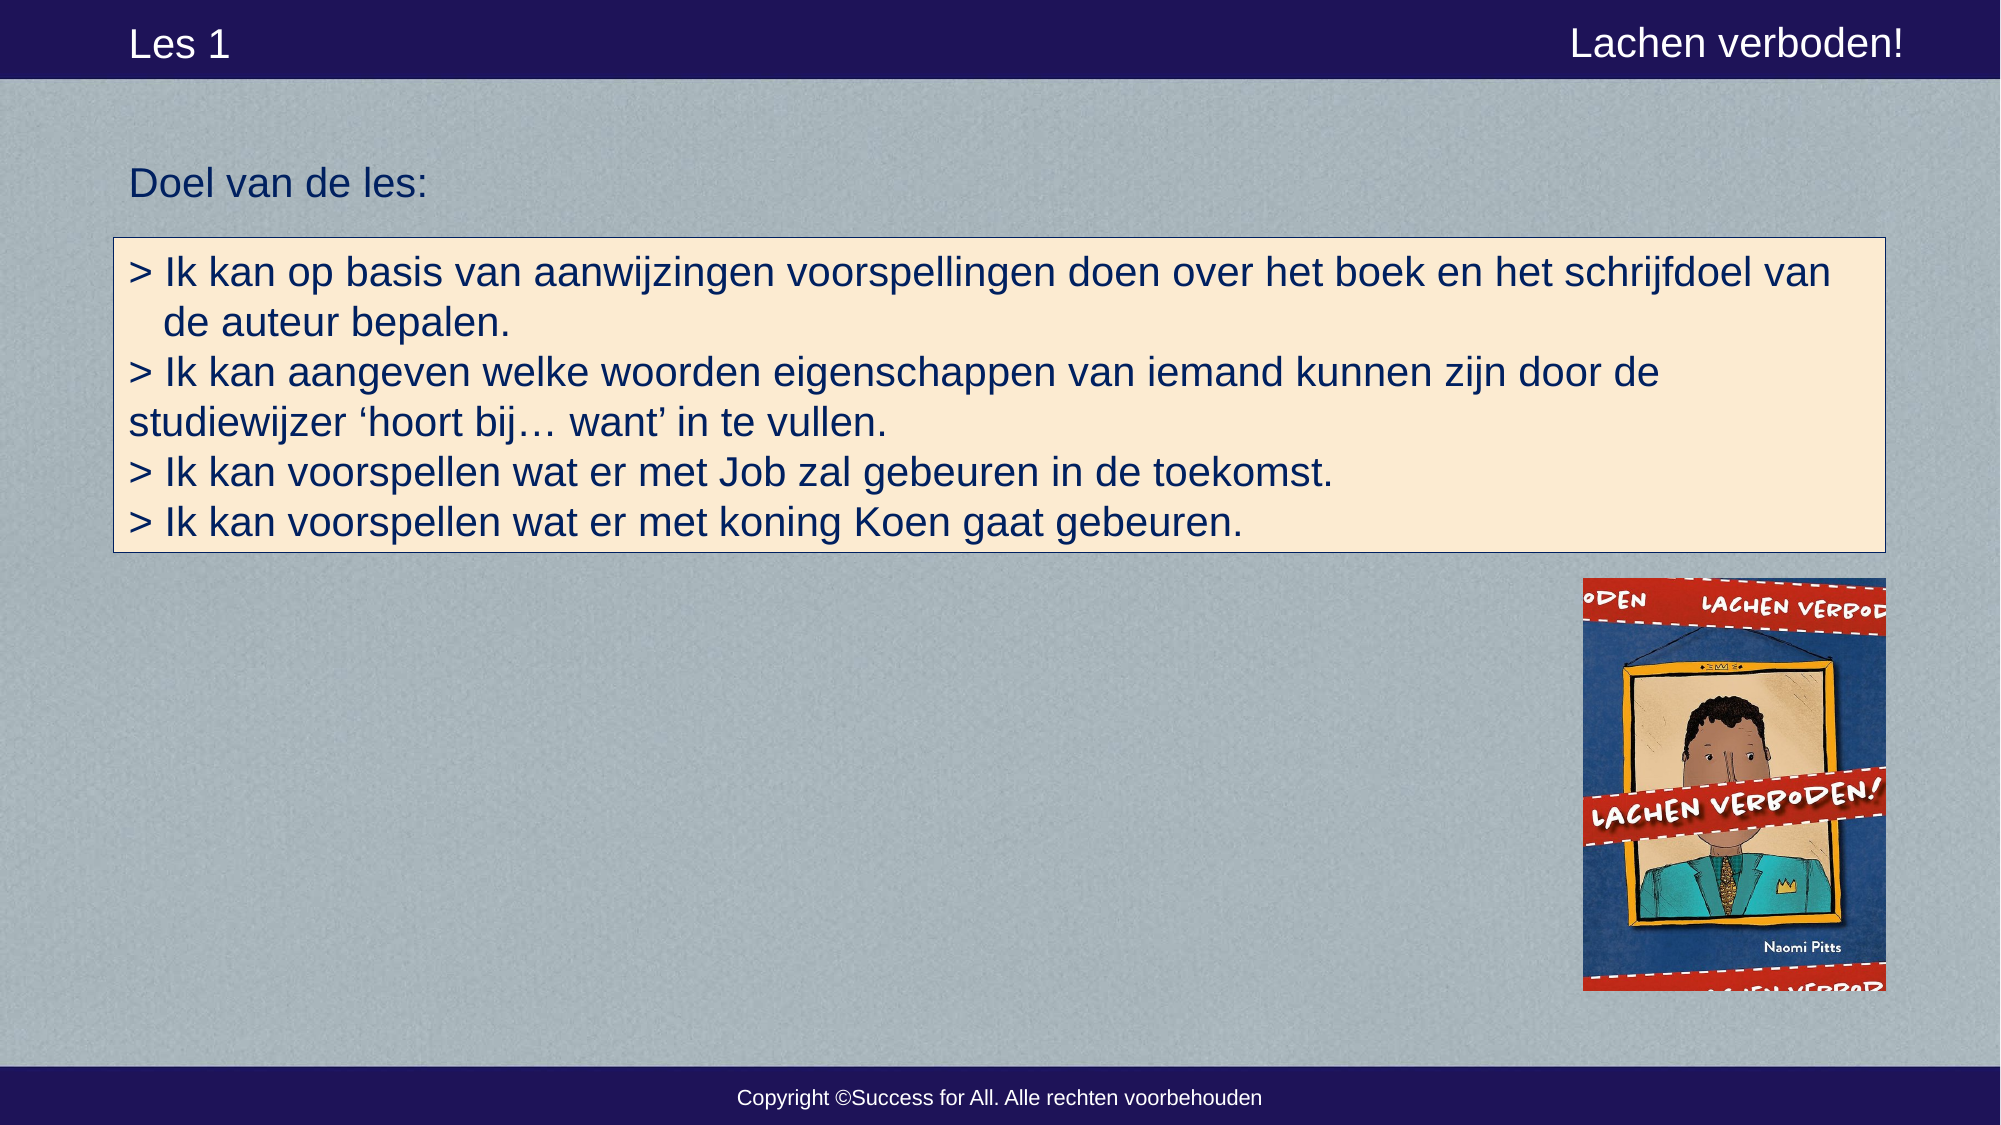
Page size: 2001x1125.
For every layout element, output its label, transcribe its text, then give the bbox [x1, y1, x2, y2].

picture [0, 0, 2001, 1125]
text_box Copyright ©Success for All. Alle rechten voorbehouden [0, 1076, 2000, 1125]
text_box > Ik kan op basis van aanwijzingen voorspellingen doen over het boek en het schrijfdoel van de auteur bepalen. > Ik kan aangeven welke woorden eigenschappen van iemand kunnen zijn door de studiewijzer ‘hoort bij… want’ in te vullen. > Ik kan voorspellen wat er met Job zal gebeuren in de toekomst. > Ik kan voorspellen wat er met koning Koen gaat gebeuren. [113, 237, 1886, 553]
text_box Doel van de les: [113, 148, 1635, 214]
text_box Les 1 [114, 9, 354, 75]
text_box Lachen verboden! [1033, 8, 1919, 73]
